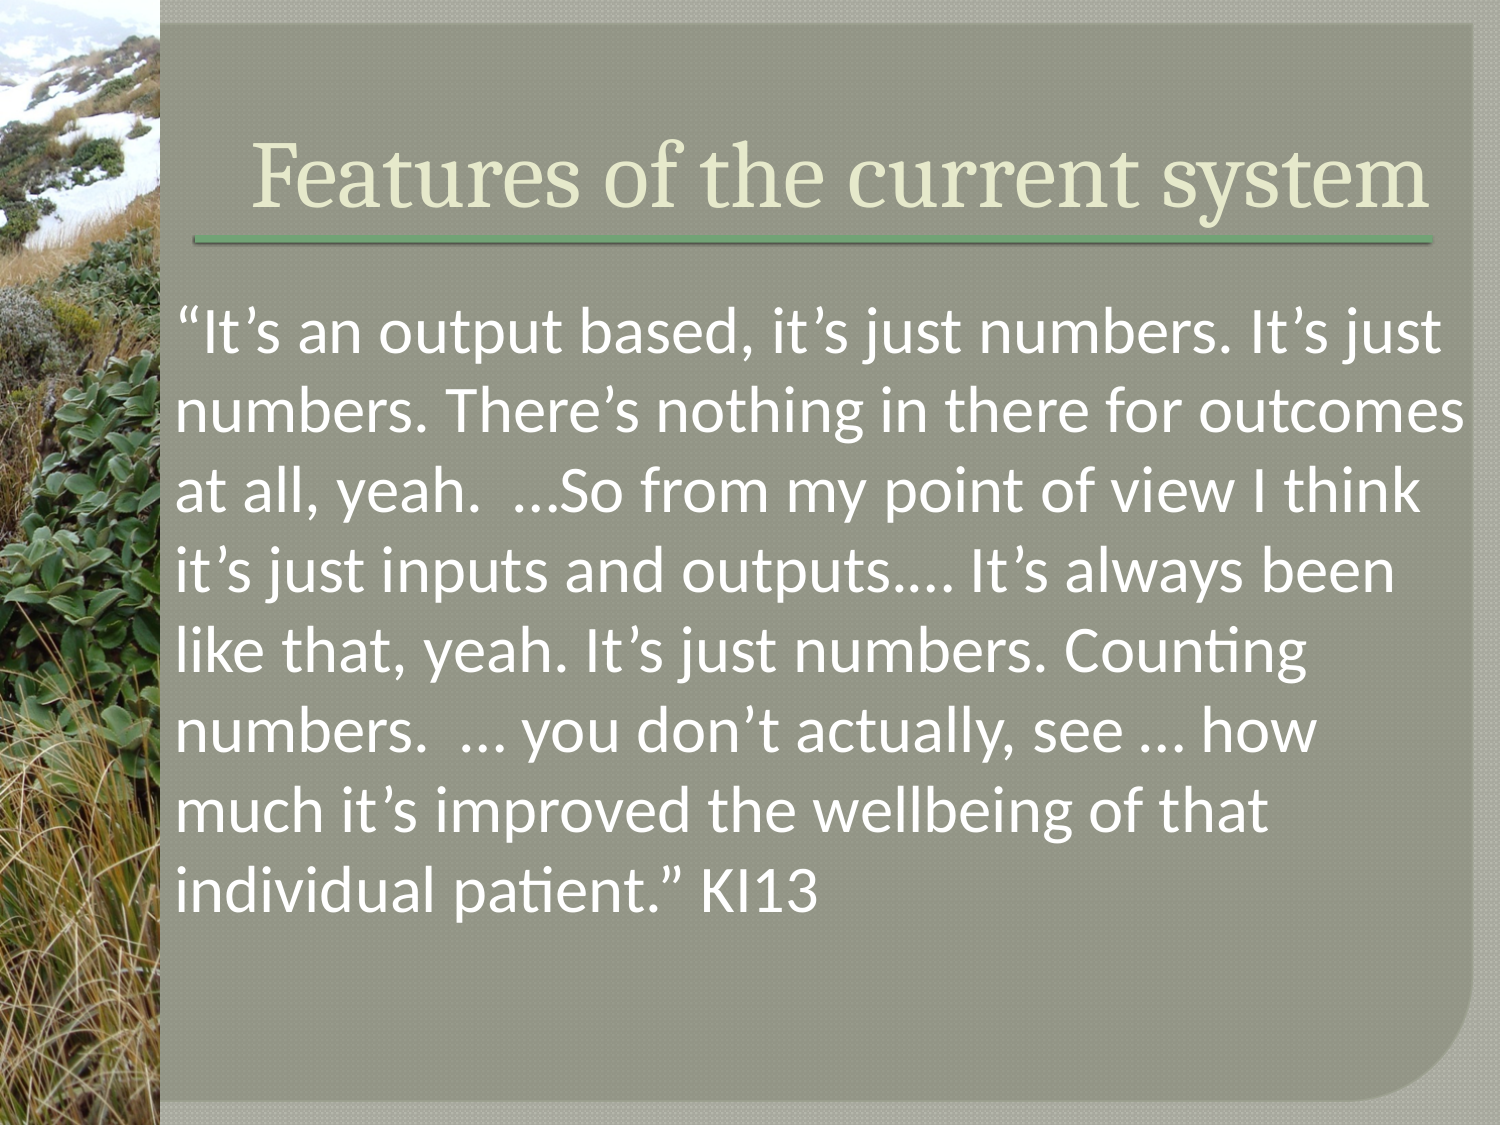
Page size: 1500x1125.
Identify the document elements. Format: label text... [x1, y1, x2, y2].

title Features of the current system [180, 46, 1447, 234]
picture [0, 0, 160, 1125]
list “It’s an output based, it’s just numbers. It’s just numbers. There’s nothing in there for outcomes at all, yeah. …So from my point of view I think it’s just inputs and outputs.… It’s always been like that, yeah. It’s just numbers. Counting numbers. … you don’t actually, see … how much it’s improved the wellbeing of that individual patient.” KI13 [159, 278, 1496, 1022]
